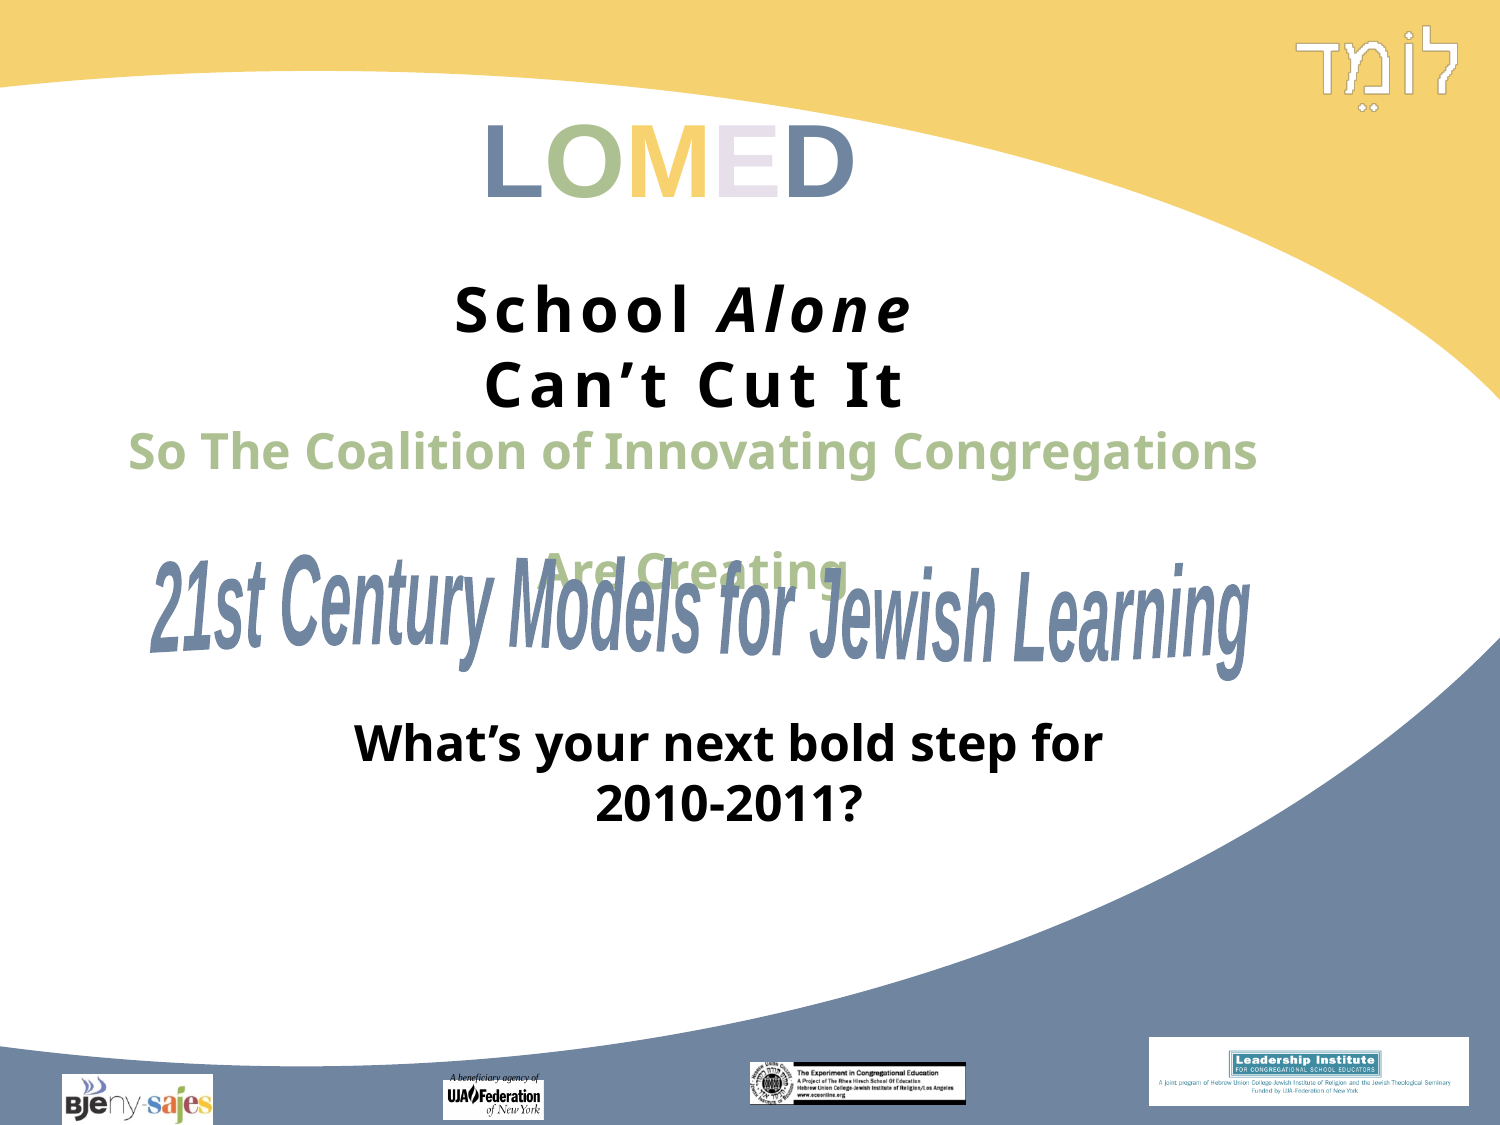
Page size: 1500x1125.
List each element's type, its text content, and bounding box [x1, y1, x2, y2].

picture [1287, 0, 1474, 117]
text_box What’s your next bold step for 2010-2011? [285, 703, 1174, 839]
text_box [0, 637, 1500, 1125]
picture [1149, 1037, 1469, 1106]
picture [437, 1068, 551, 1125]
text_box [0, 0, 1500, 400]
picture [62, 1074, 213, 1125]
text_box LOMED [474, 87, 888, 213]
picture [749, 1062, 966, 1106]
text_box School Alone Can’t Cut It So The Coalition of Innovating Congregations Are Creating [112, 262, 1275, 608]
